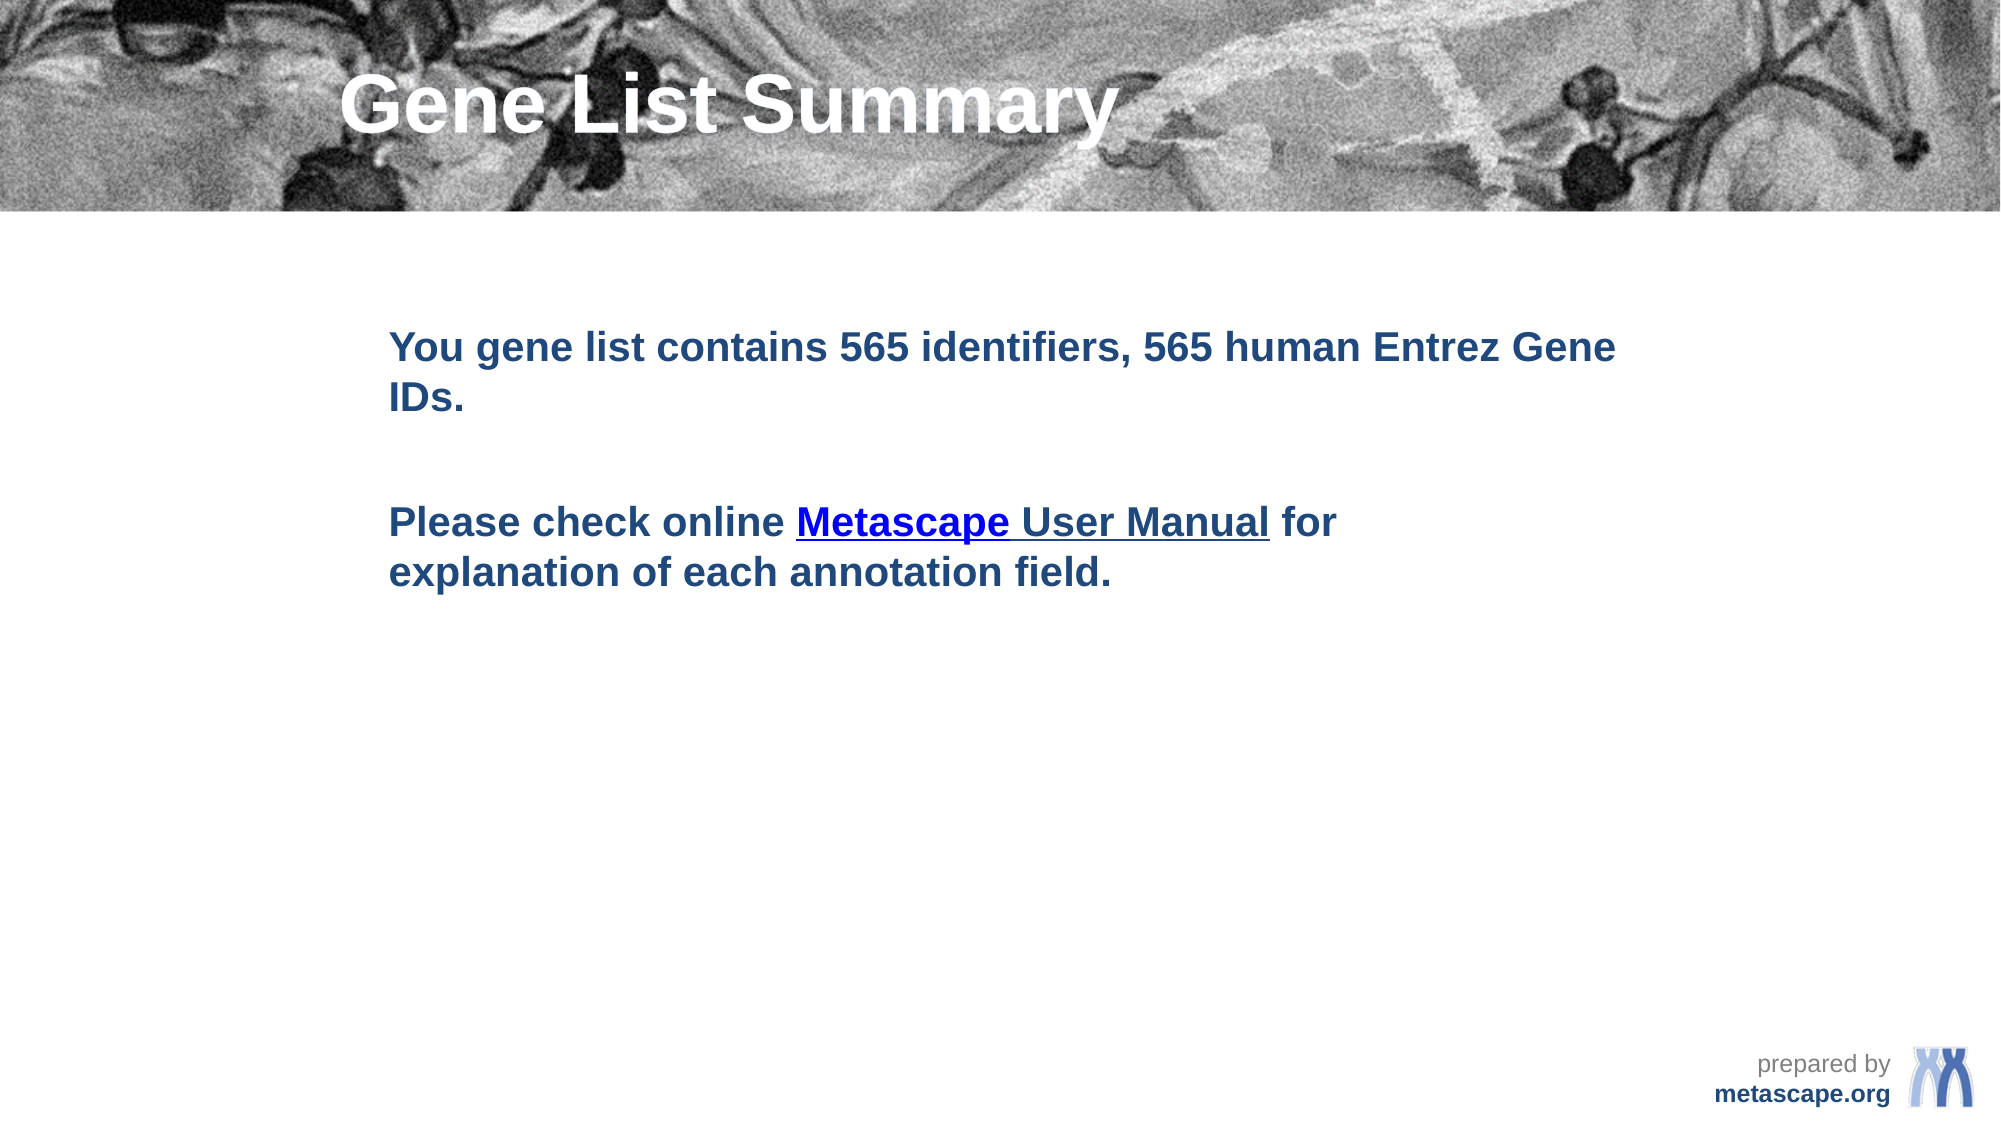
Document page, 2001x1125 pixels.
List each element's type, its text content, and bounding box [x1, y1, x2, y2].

picture [0, 0, 2001, 1125]
text_box You gene list contains 565 identifiers, 565 human Entrez Gene IDs. [373, 311, 1647, 427]
text_box Please check online Metascape User Manual for explanation of each annotation field. [373, 487, 1526, 603]
title Gene List Summary [323, 11, 1226, 187]
